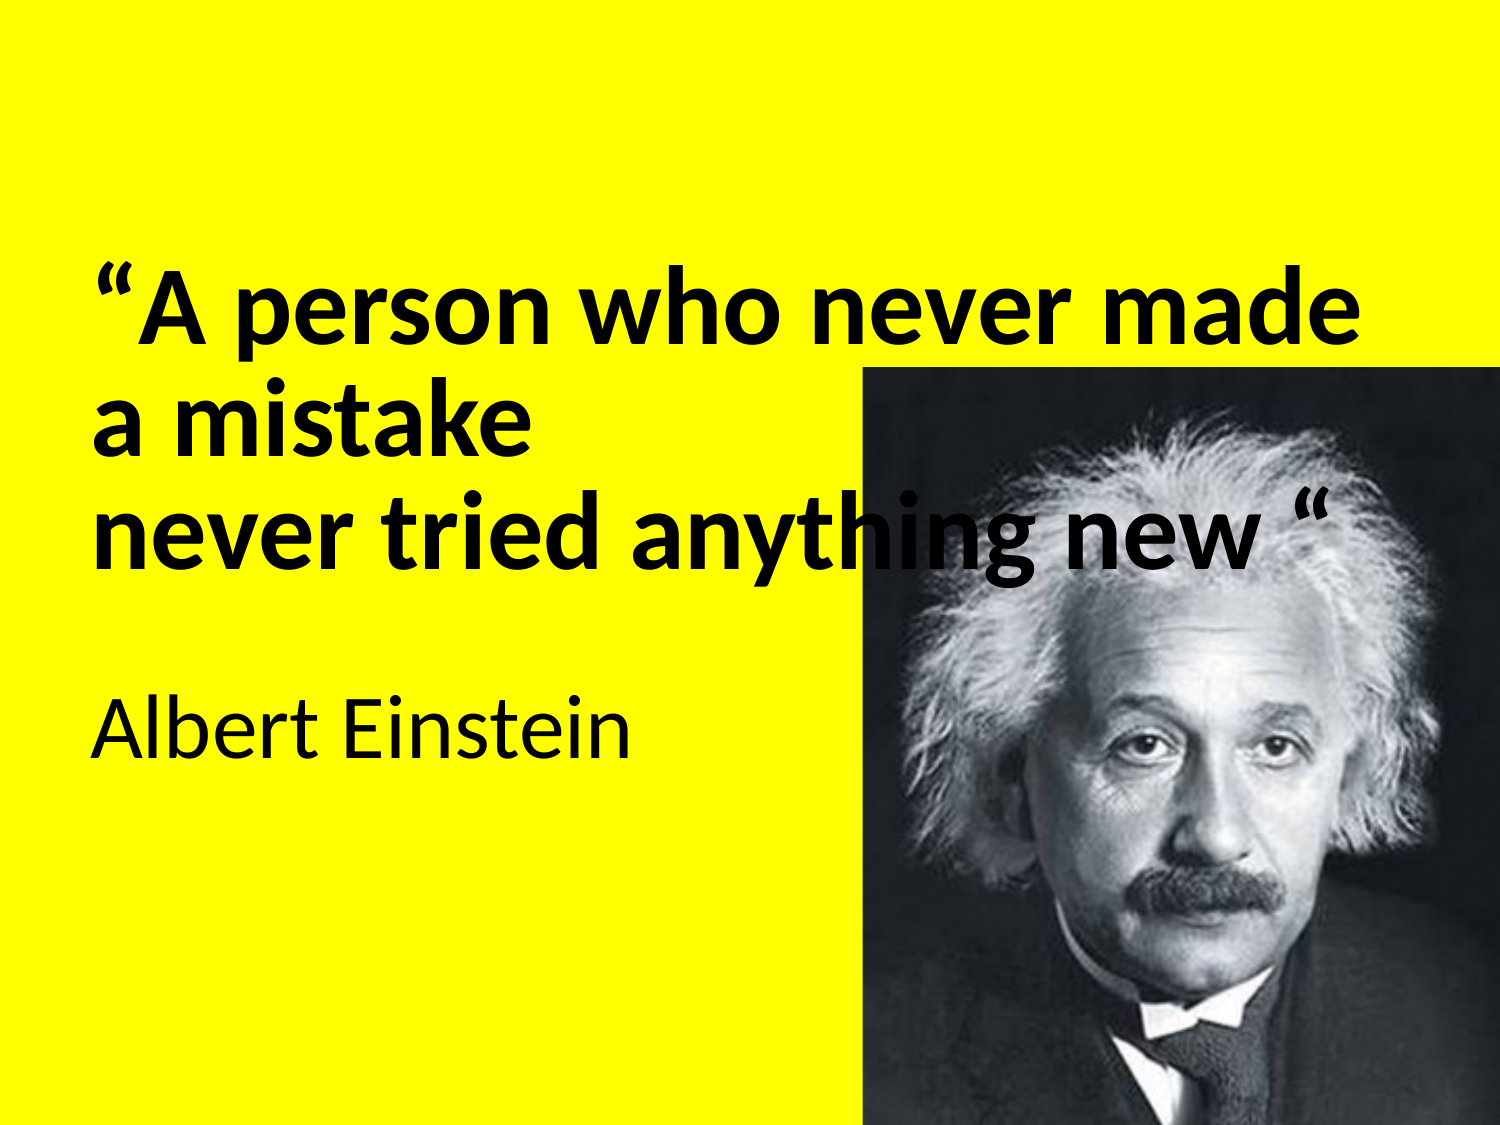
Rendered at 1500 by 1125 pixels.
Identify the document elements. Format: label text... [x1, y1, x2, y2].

picture [862, 367, 1500, 1125]
title “A person who never made a mistake never tried anything new “ Albert Einstein [75, 45, 1425, 997]
